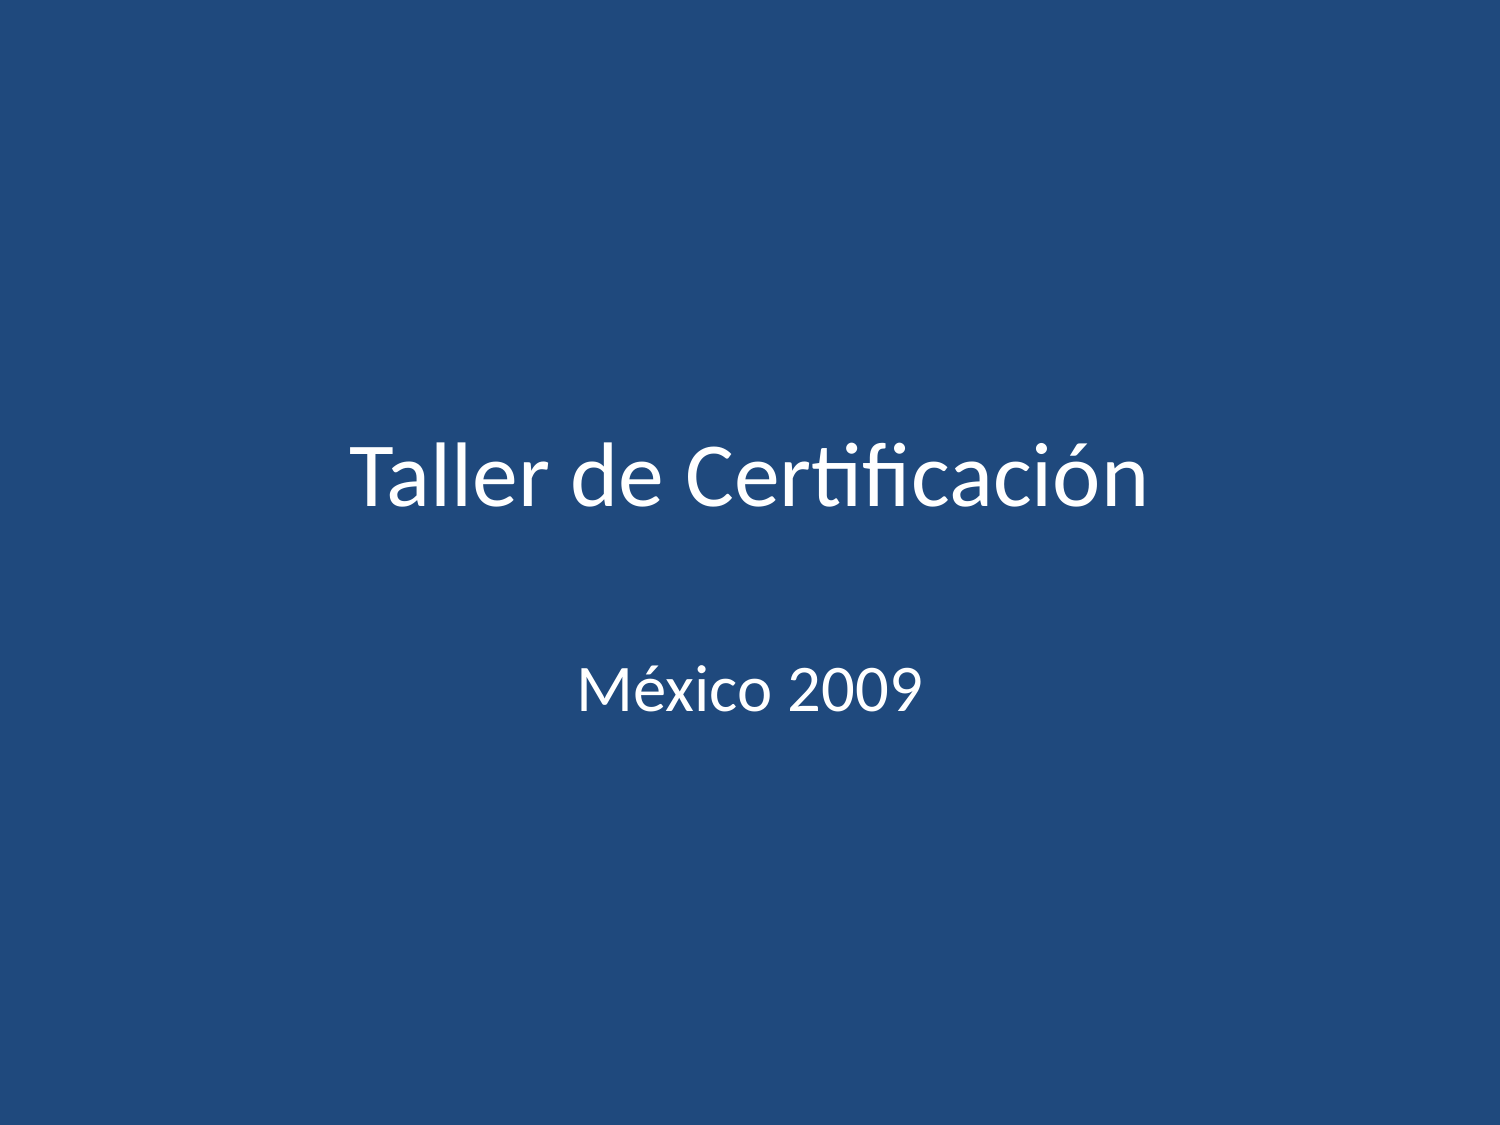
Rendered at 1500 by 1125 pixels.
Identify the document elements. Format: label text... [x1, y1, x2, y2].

subtitle México 2009 [225, 637, 1275, 925]
title Taller de Certificación [112, 349, 1388, 591]
